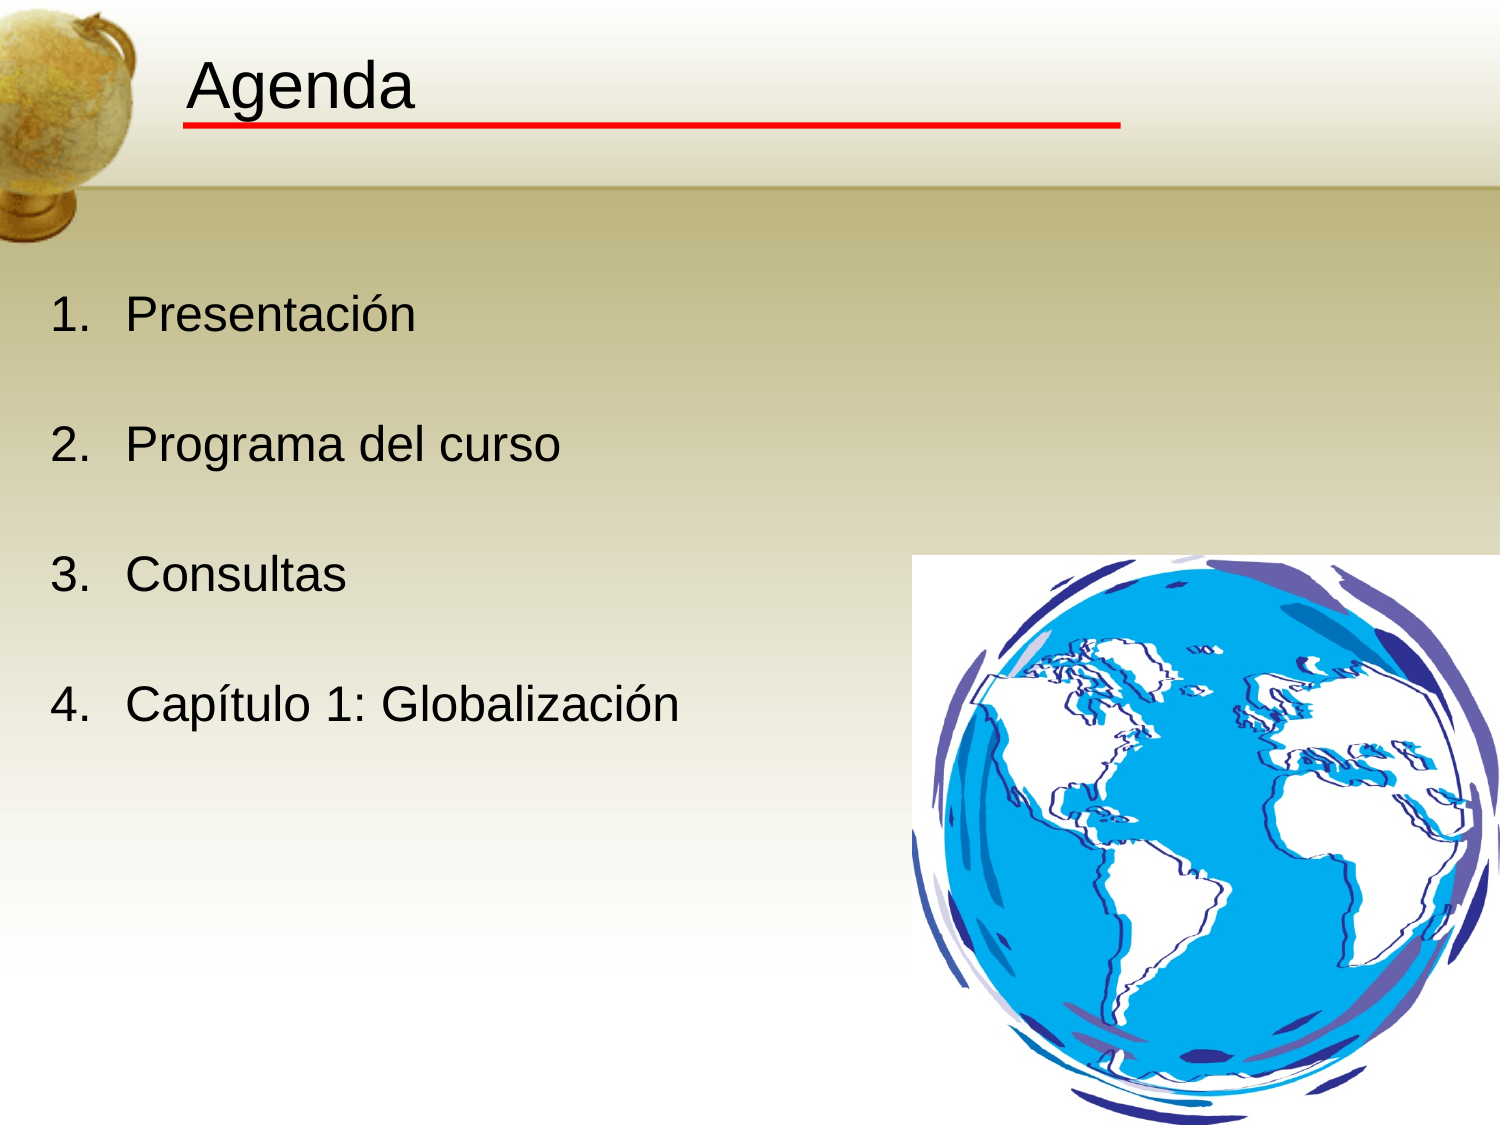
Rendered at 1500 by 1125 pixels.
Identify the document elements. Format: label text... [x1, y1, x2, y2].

title Agenda [170, 36, 1436, 130]
list Presentación Programa del curso Consultas Capítulo 1: Globalización [34, 213, 1500, 1018]
picture [0, 0, 1500, 1125]
